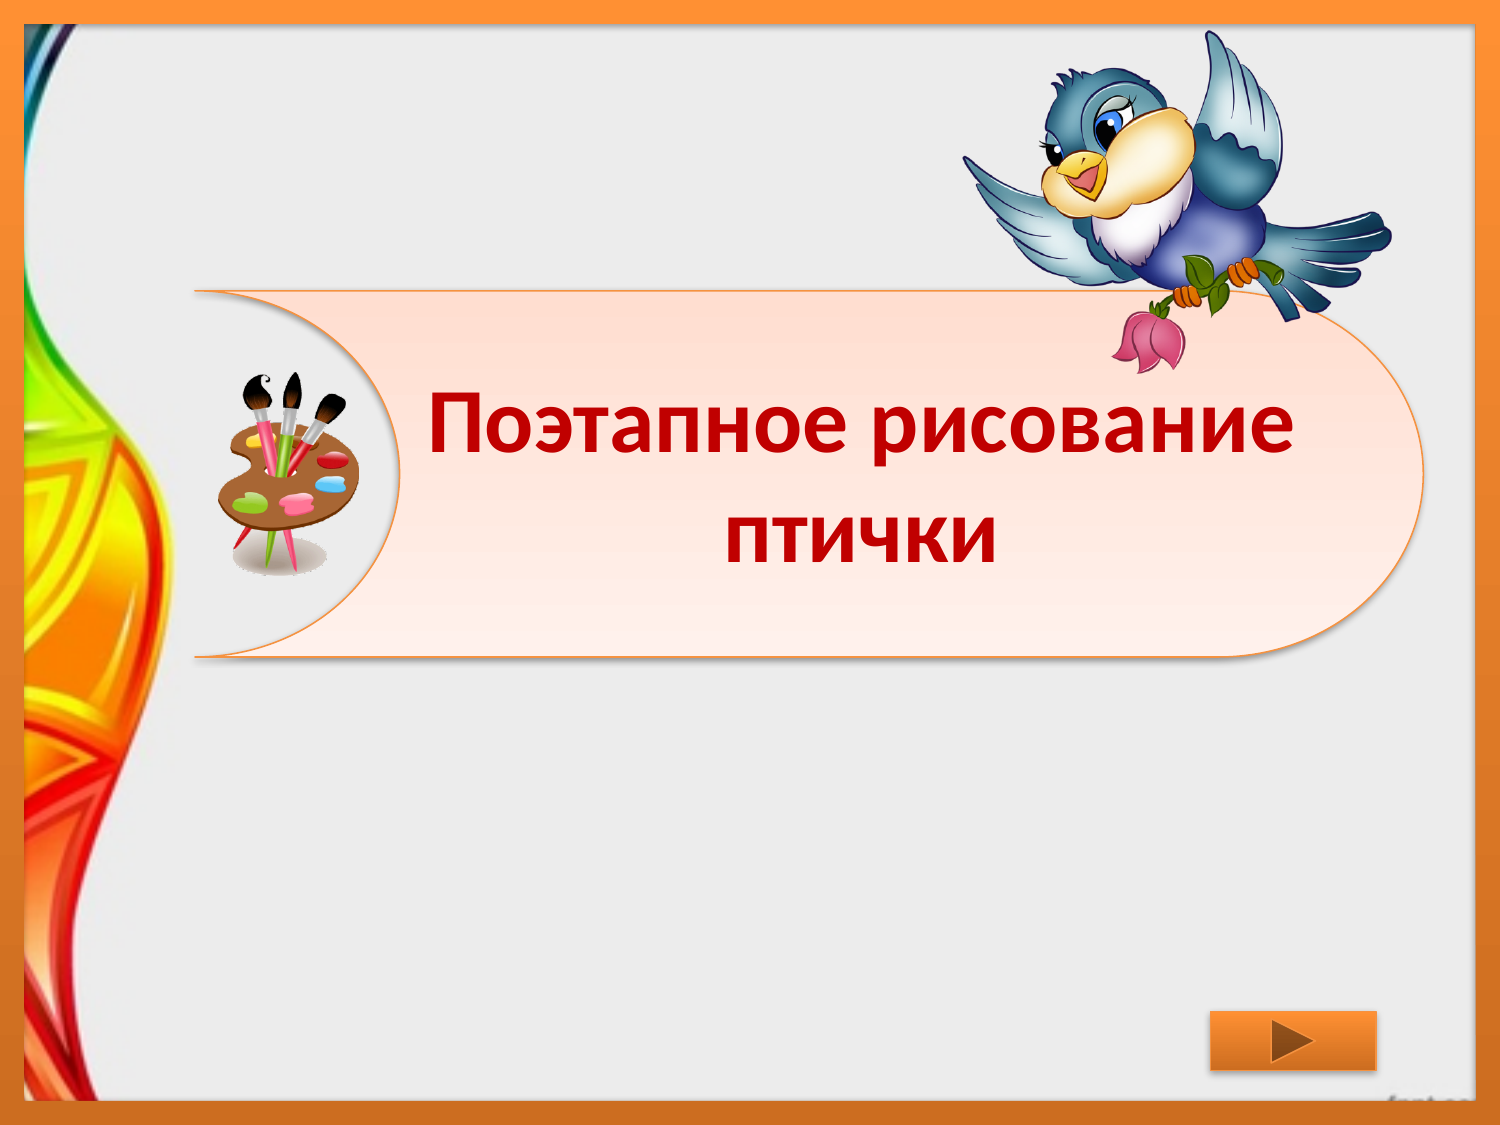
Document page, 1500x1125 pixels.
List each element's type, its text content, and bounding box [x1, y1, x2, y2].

title Поэтапное рисование птички [360, 349, 1364, 591]
text_box [1210, 1011, 1377, 1071]
picture [24, 24, 1475, 1100]
